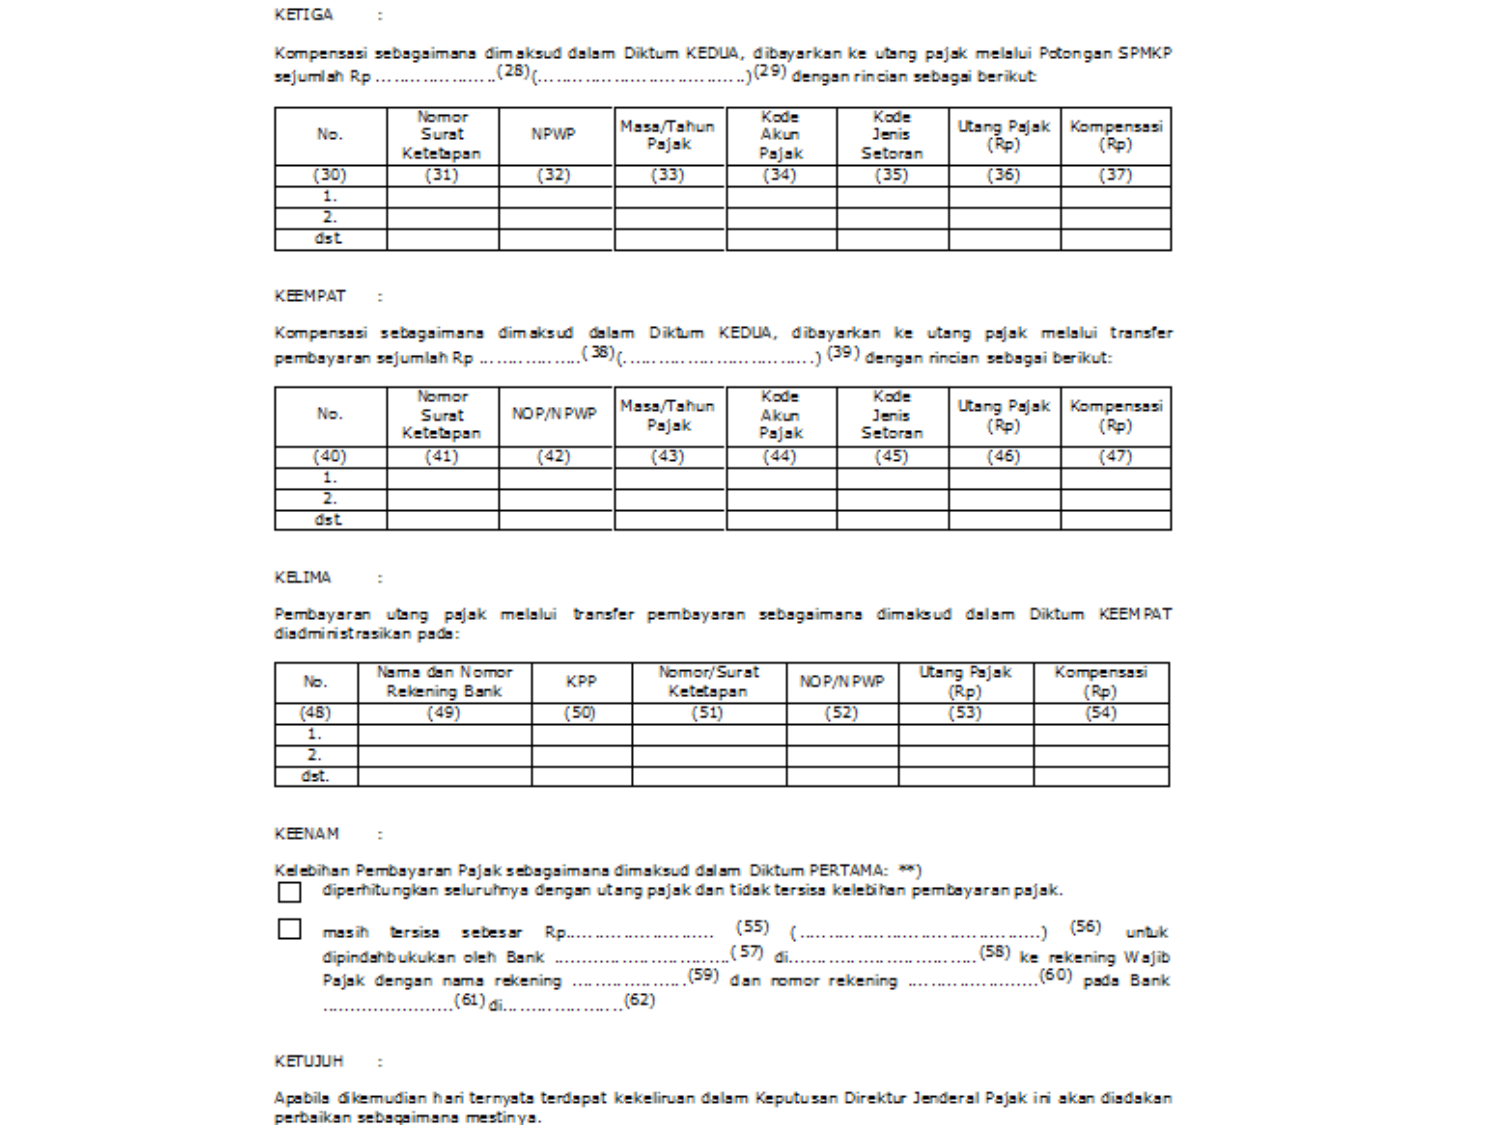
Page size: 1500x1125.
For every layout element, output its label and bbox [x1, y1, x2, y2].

picture [265, 4, 1188, 1125]
